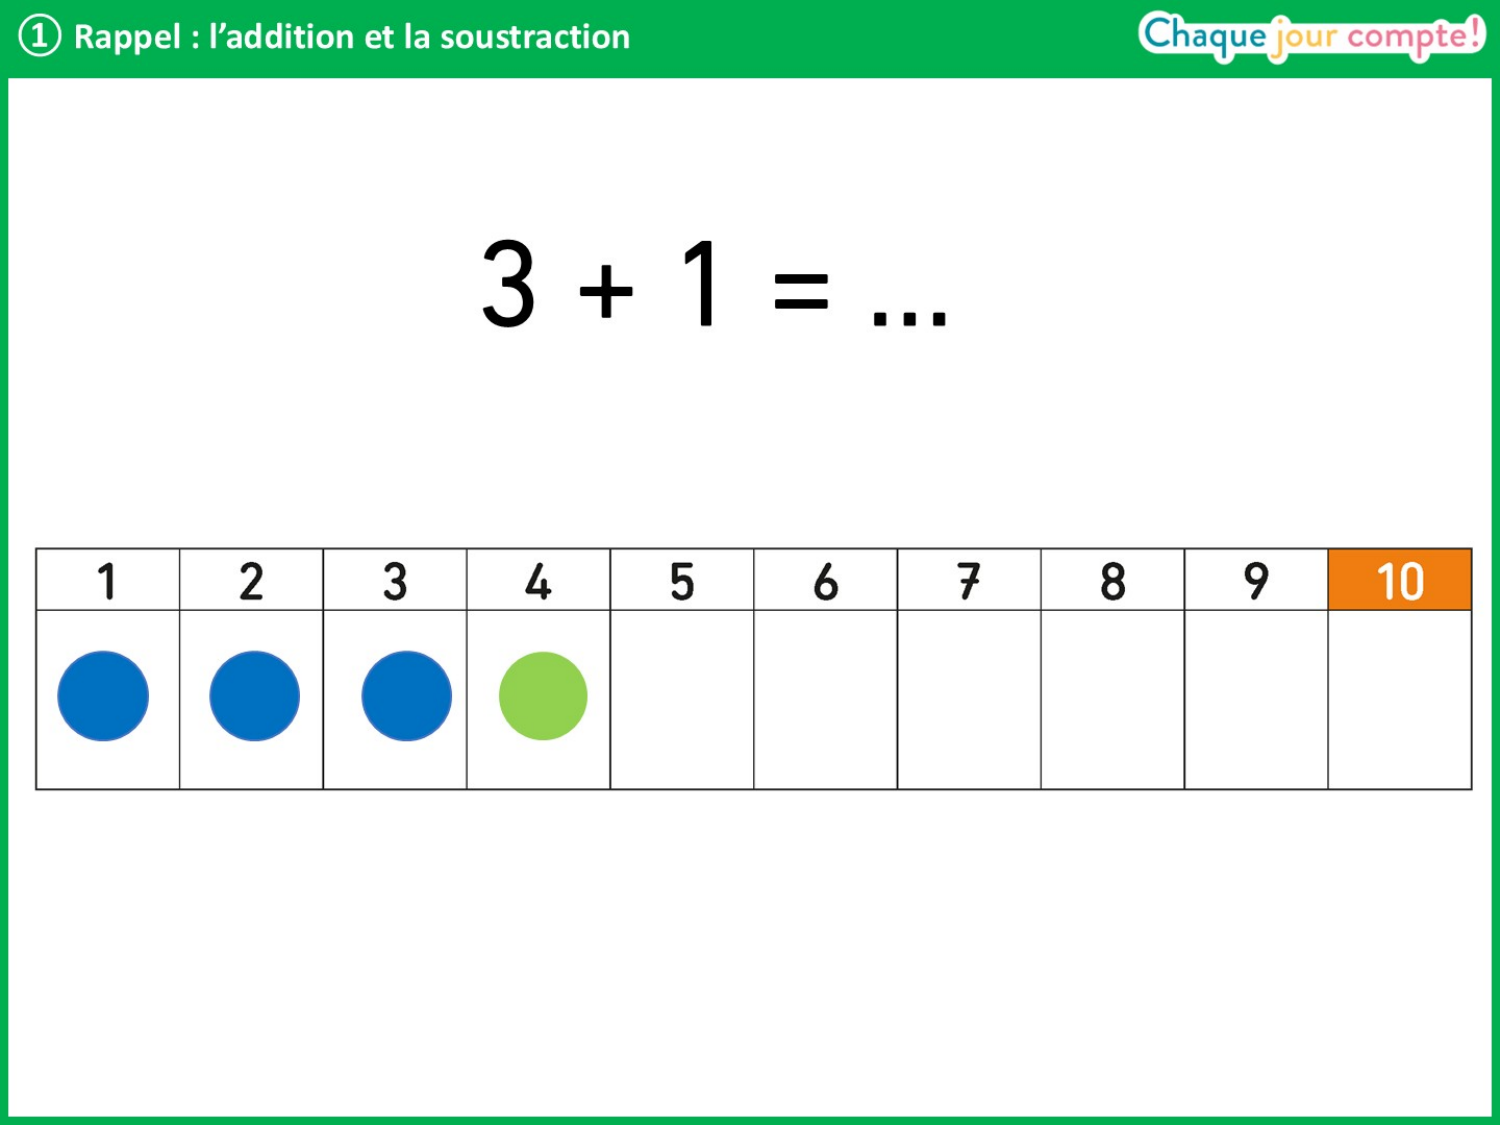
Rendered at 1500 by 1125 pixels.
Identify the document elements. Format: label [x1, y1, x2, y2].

list [0, 0, 1500, 1125]
